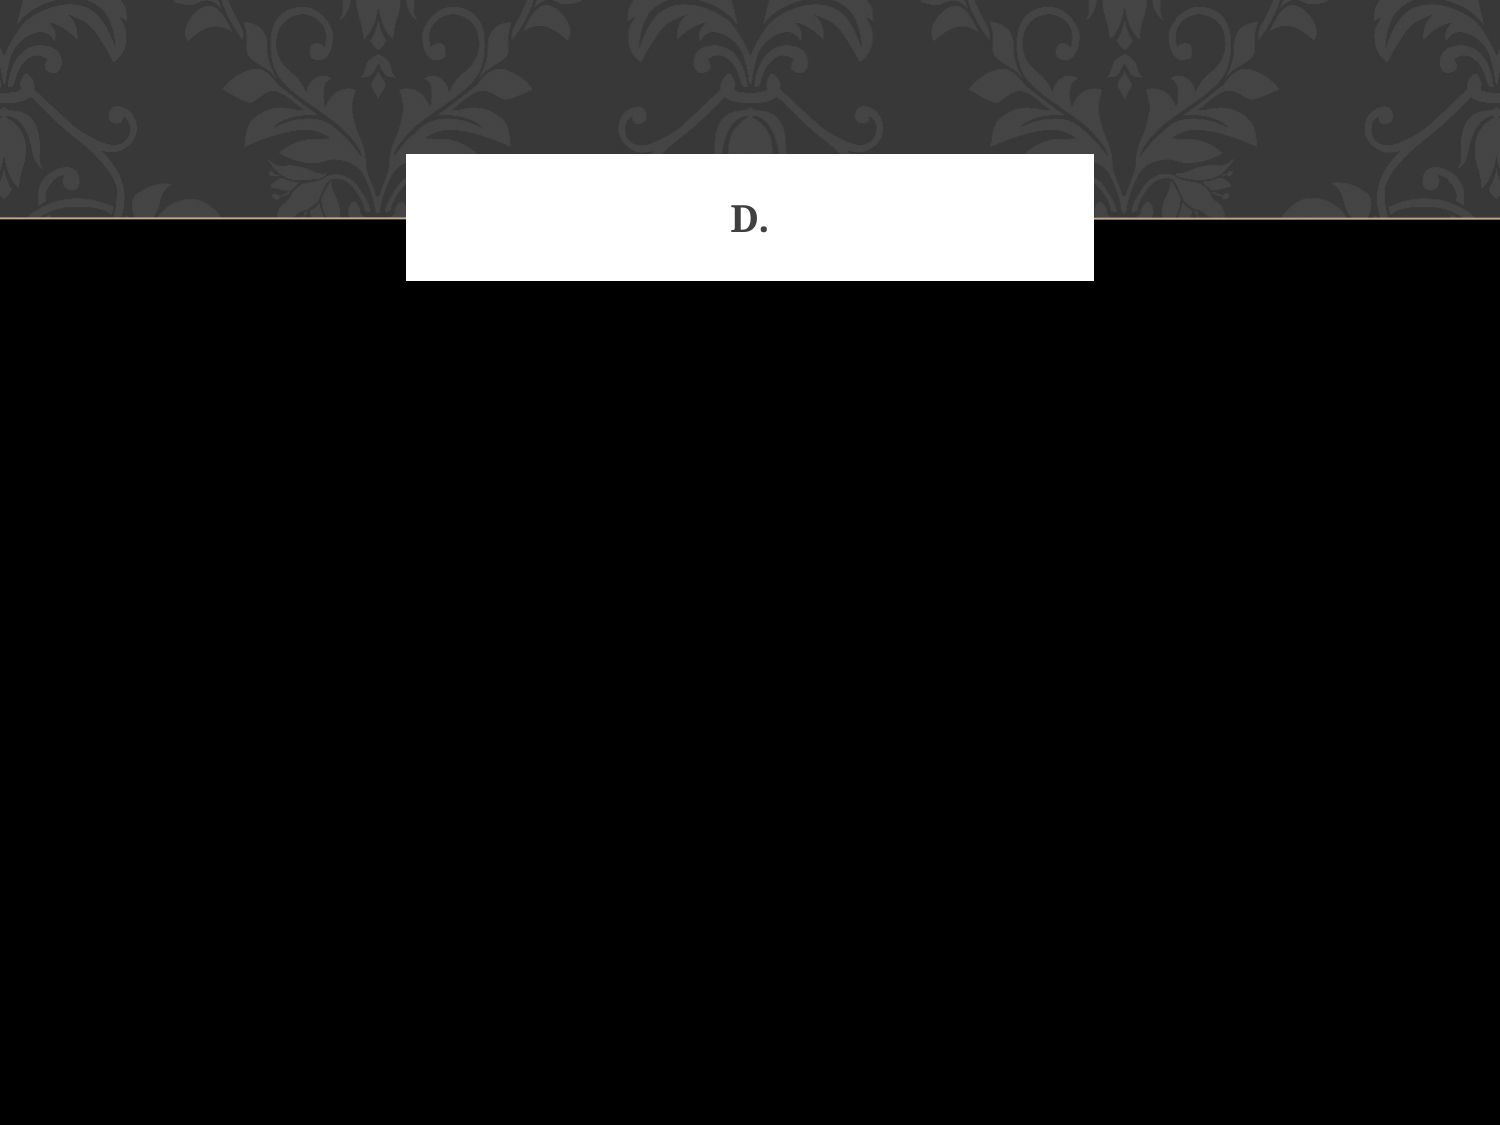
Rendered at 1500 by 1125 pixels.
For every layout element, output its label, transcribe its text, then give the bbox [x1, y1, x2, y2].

title D. [406, 154, 1094, 281]
